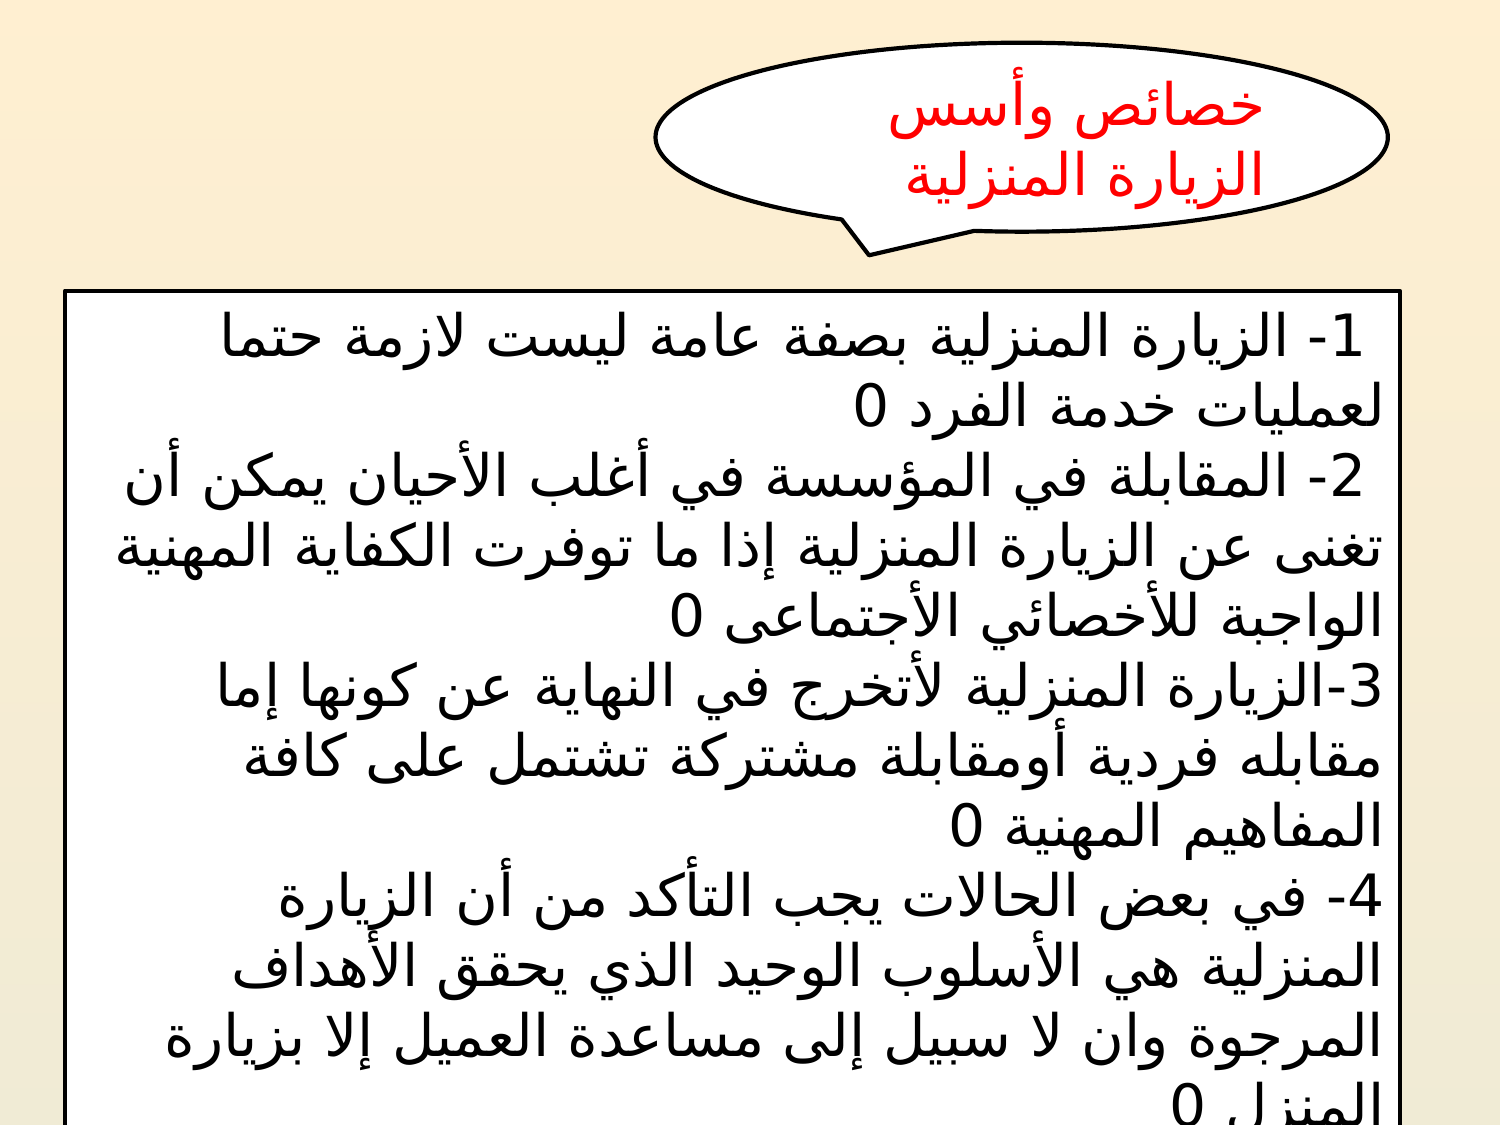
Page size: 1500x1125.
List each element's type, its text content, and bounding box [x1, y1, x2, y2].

text_box خصائص وأسس الزيارة المنزلية [653, 40, 1390, 258]
text_box 1- الزيارة المنزلية بصفة عامة ليست لازمة حتما لعمليات خدمة الفرد 0 2- المقابلة في المؤسسة في أغلب الأحيان يمكن أن تغنى عن الزيارة المنزلية إذا ما توفرت الكفاية المهنية الواجبة للأخصائي الأجتماعى 0 3-الزيارة المنزلية لأتخرج في النهاية عن كونها إما مقابله فردية أومقابلة مشتركة تشتمل على كافة المفاهيم المهنية 0 4- في بعض الحالات يجب التأكد من أن الزيارة المنزلية هي الأسلوب الوحيد الذي يحقق الأهداف المرجوة وان لا سبيل إلى مساعدة العميل إلا بزيارة المنزل 0 [63, 289, 1402, 1125]
